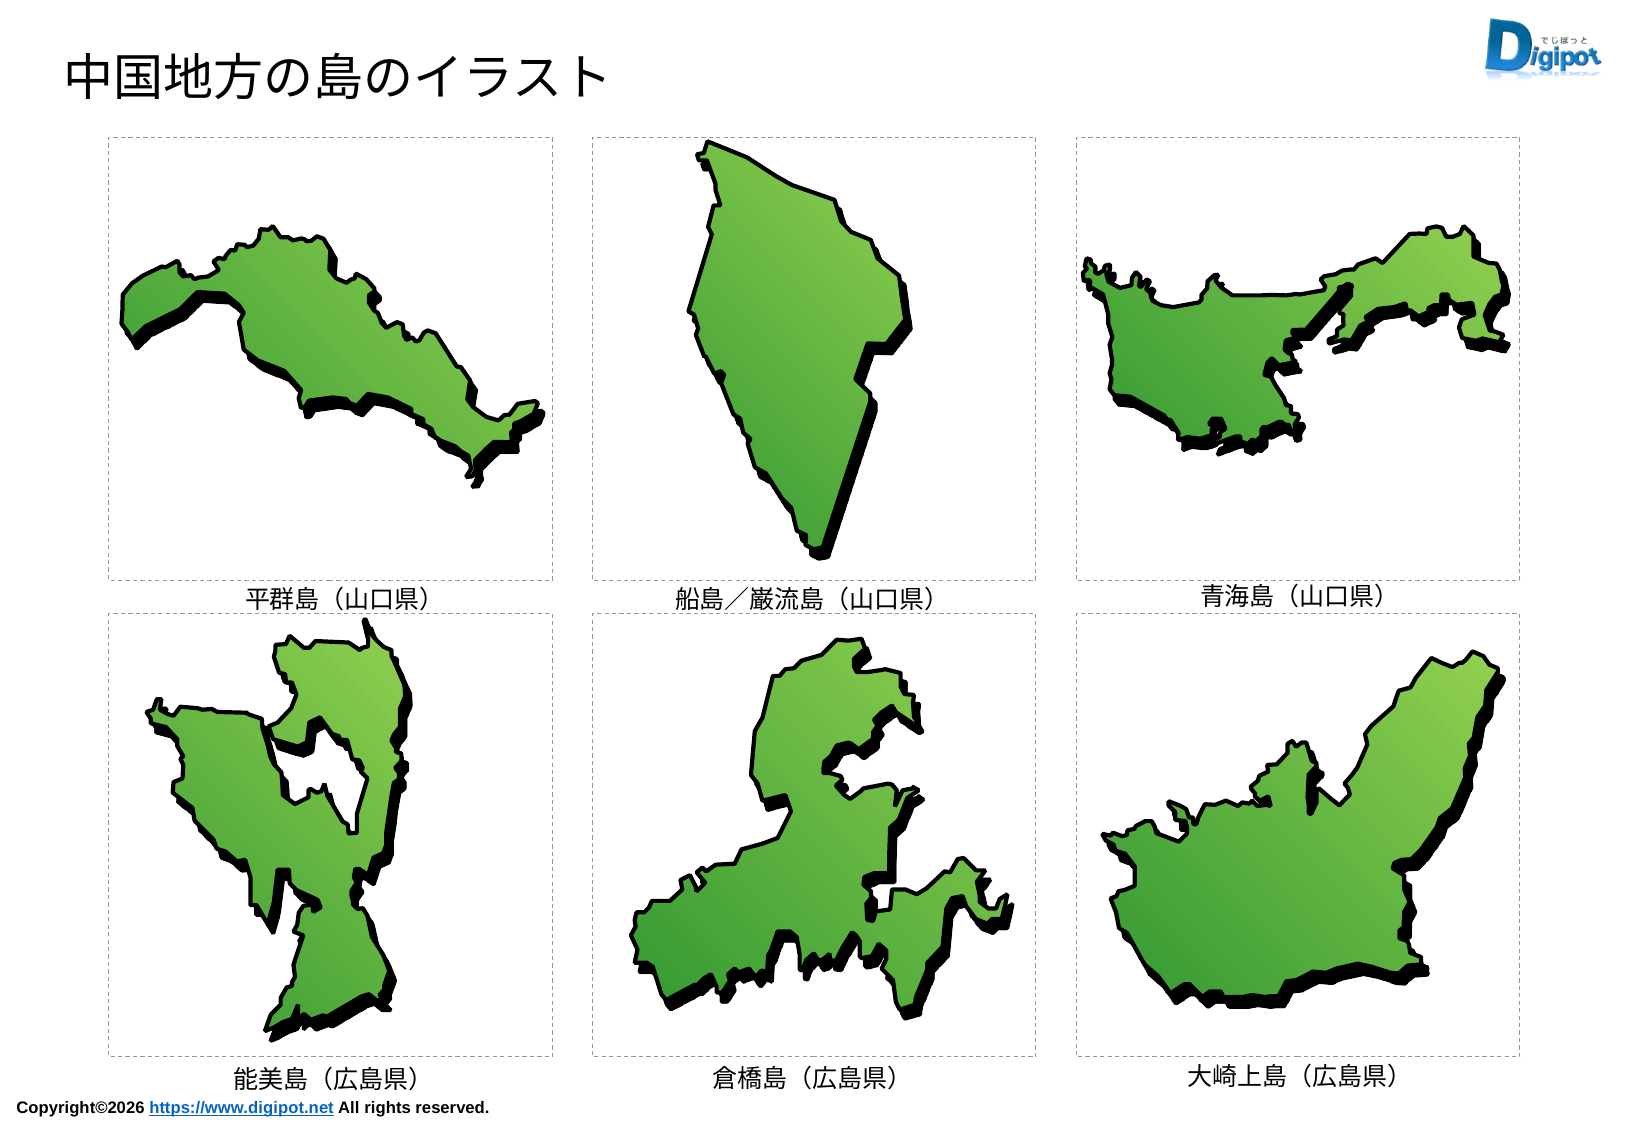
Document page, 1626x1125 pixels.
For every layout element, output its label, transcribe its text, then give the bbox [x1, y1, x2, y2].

text_box [120, 225, 539, 479]
text_box 倉橋島（広島県） [697, 1055, 928, 1100]
text_box 大崎上島（広島県） [1172, 1053, 1428, 1098]
text_box [145, 617, 407, 1033]
text_box [1081, 225, 1505, 446]
text_box [1101, 650, 1499, 999]
picture [1485, 18, 1602, 82]
text_box 能美島（広島県） [218, 1056, 449, 1102]
text_box 船島／巌流島（山口県） [660, 575, 965, 621]
text_box 青海島（山口県） [1185, 573, 1415, 619]
text_box [629, 637, 1009, 1011]
text_box [687, 140, 907, 551]
text_box 中国地方の島のイラスト [48, 38, 628, 113]
text_box 平群島（山口県） [230, 575, 460, 621]
